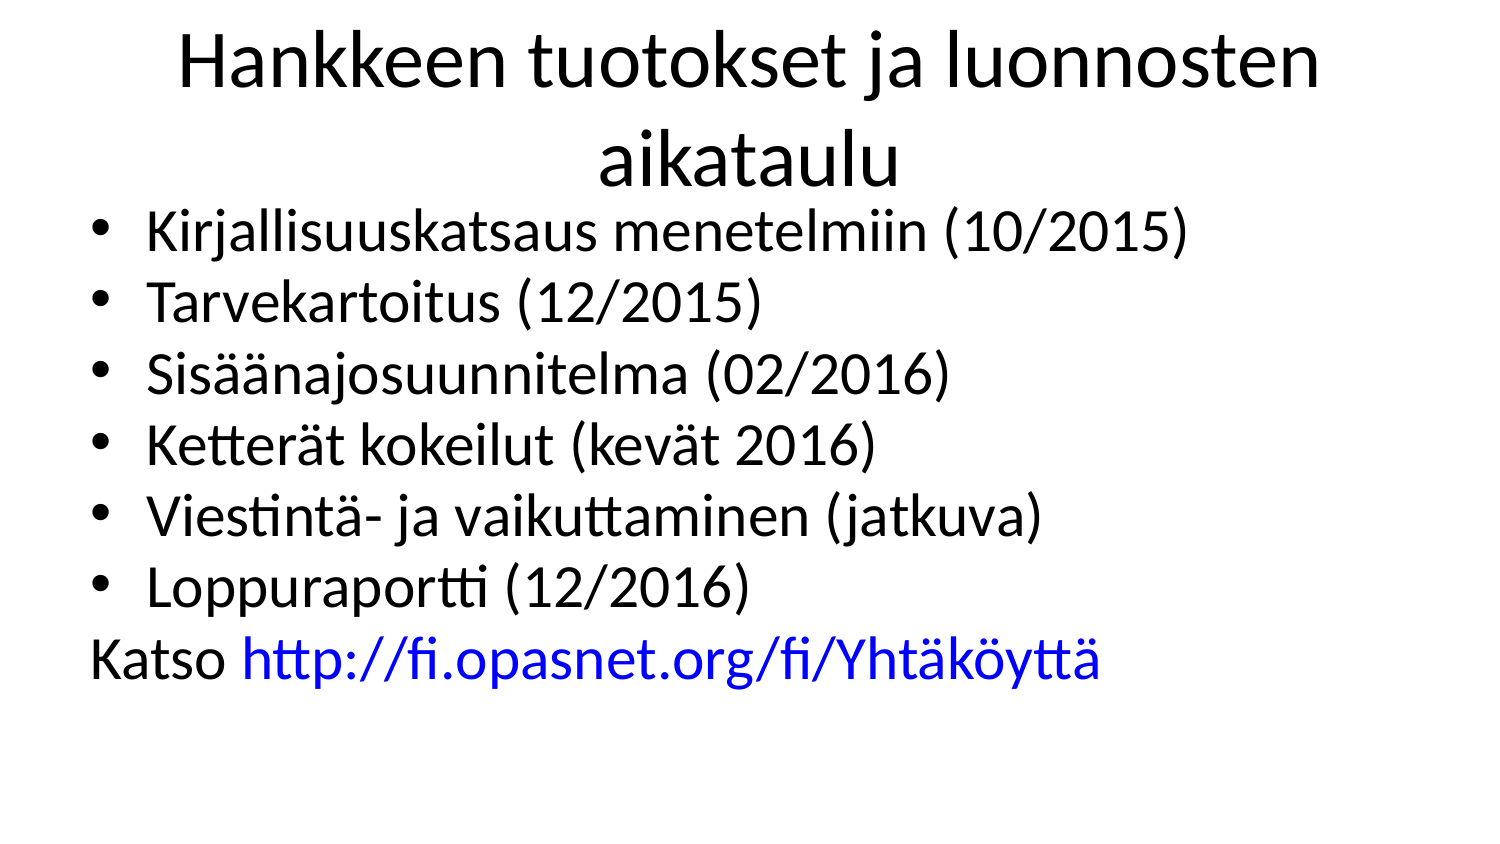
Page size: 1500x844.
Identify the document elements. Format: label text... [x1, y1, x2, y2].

list Kirjallisuuskatsaus menetelmiin (10/2015) Tarvekartoitus (12/2015) Sisäänajosuunnitelma (02/2016) Ketterät kokeilut (kevät 2016) Viestintä- ja vaikuttaminen (jatkuva) Loppuraportti (12/2016) Katso http://fi.opasnet.org/fi/Yhtäköyttä [75, 196, 1425, 754]
title Hankkeen tuotokset ja luonnosten aikataulu [75, 33, 1425, 175]
